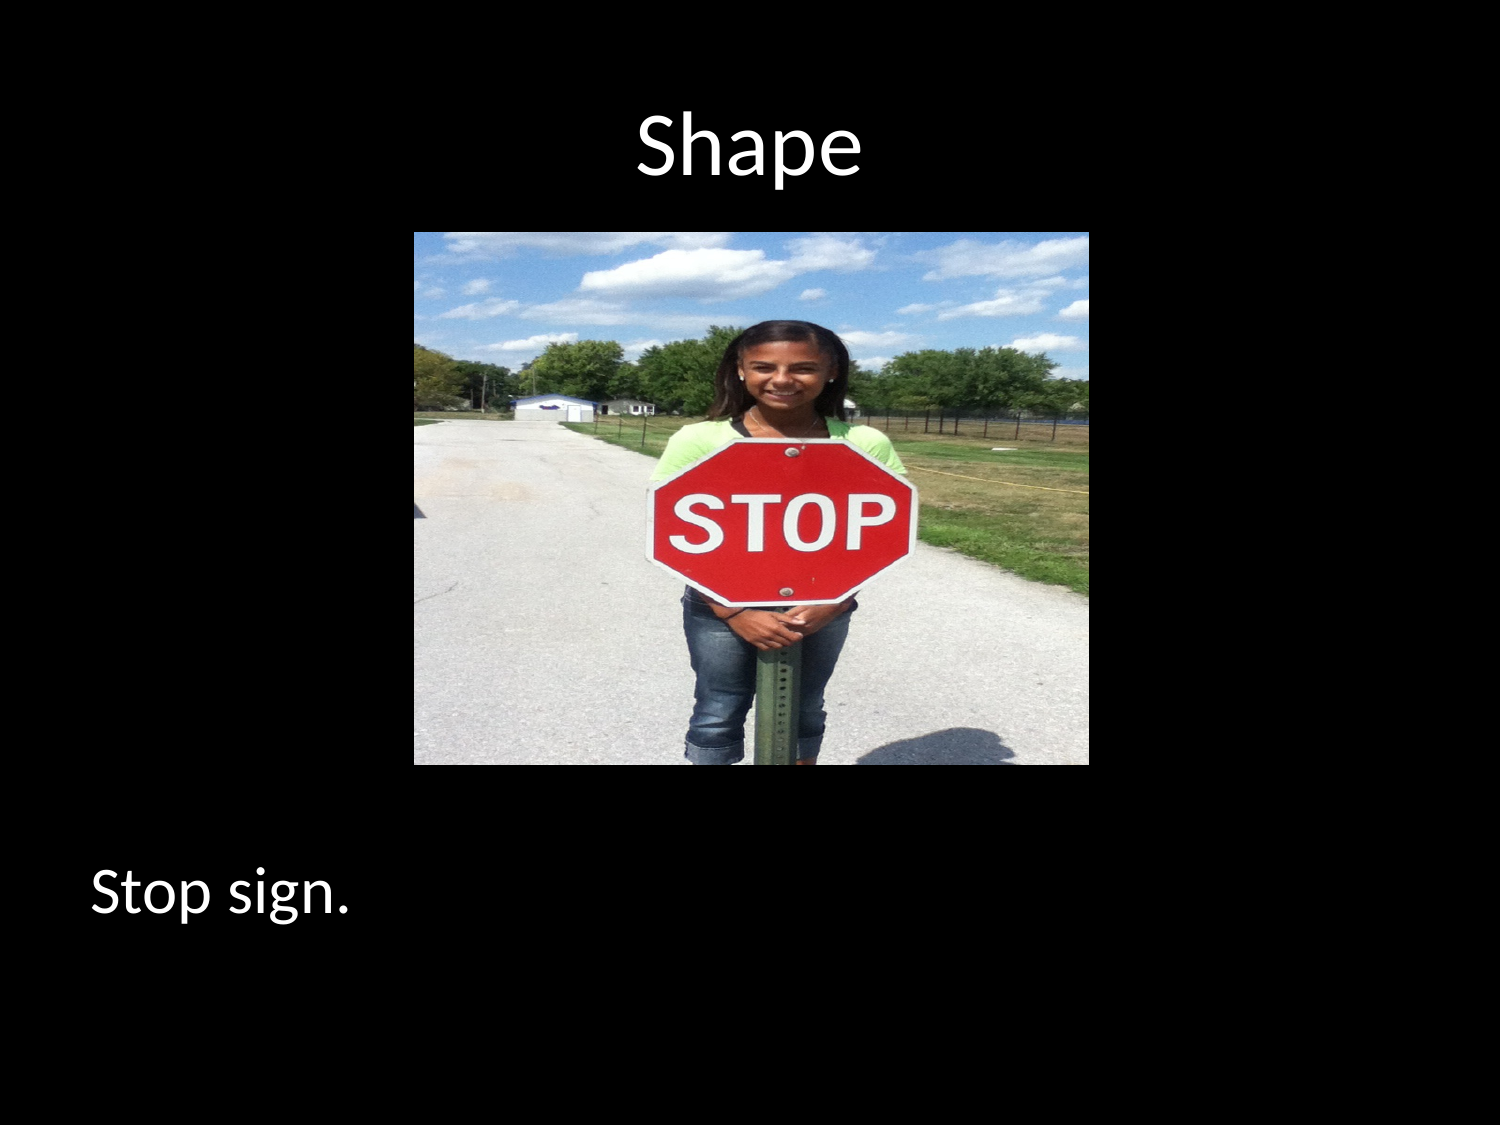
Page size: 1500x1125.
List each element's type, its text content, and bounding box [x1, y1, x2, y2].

title Shape [75, 45, 1425, 233]
list Stop sign. [75, 839, 1425, 1005]
picture [414, 232, 1089, 766]
